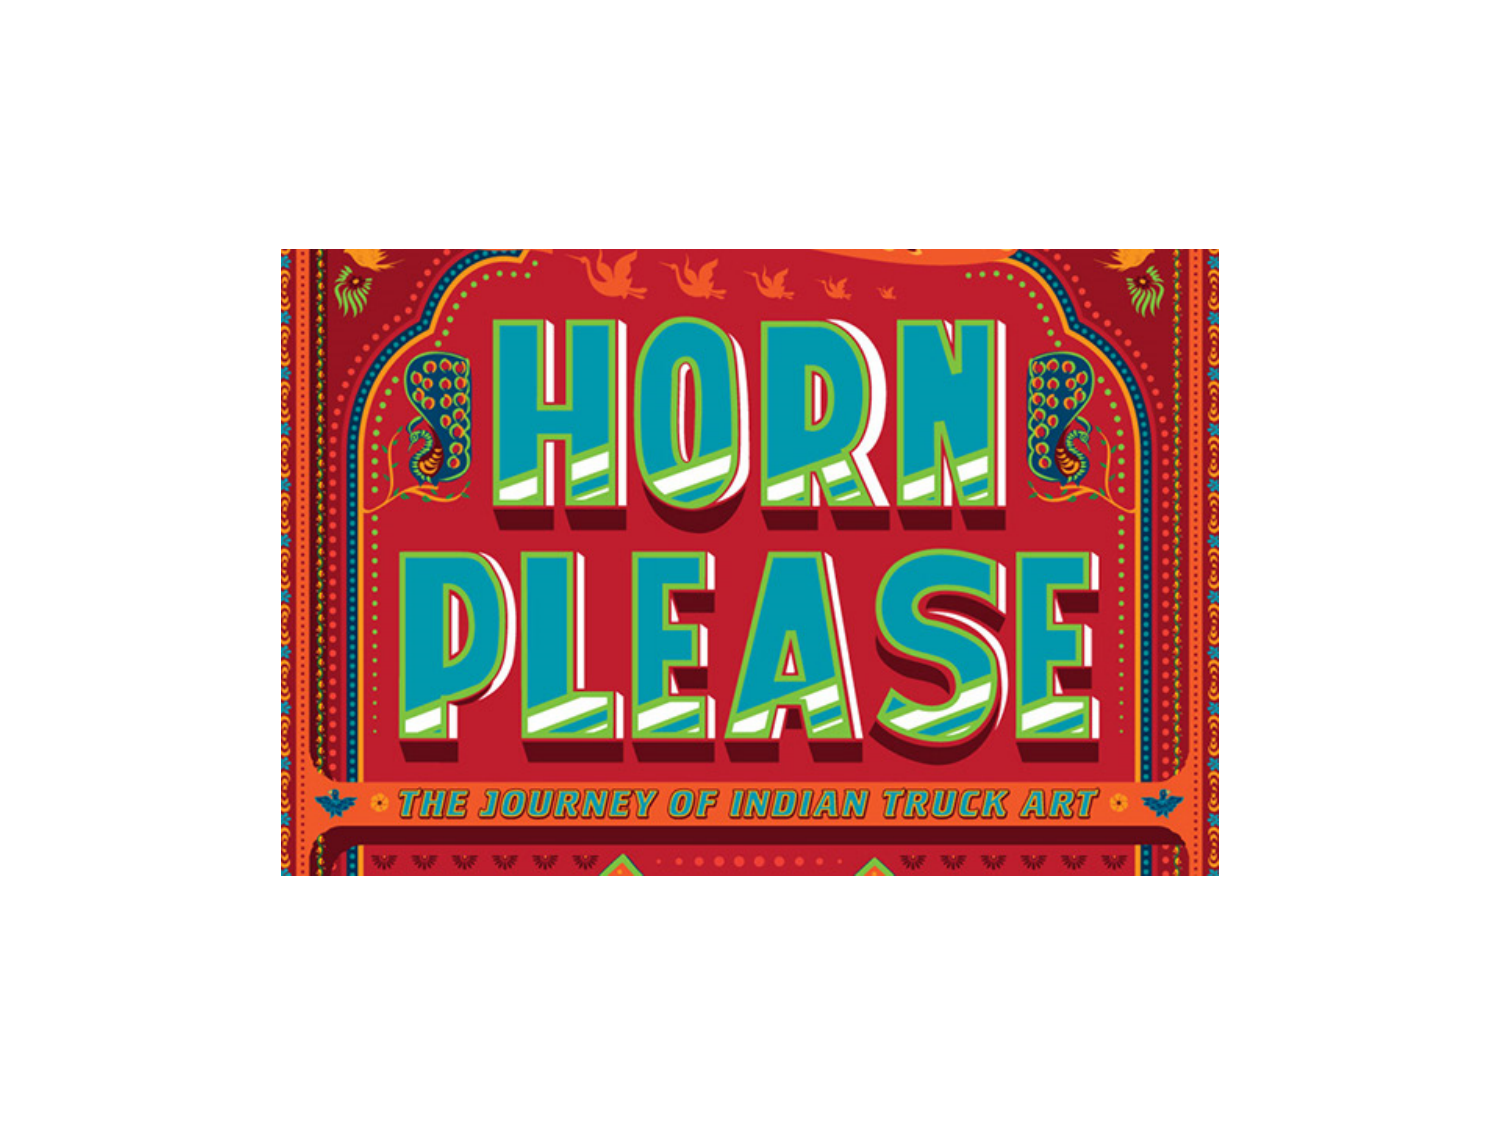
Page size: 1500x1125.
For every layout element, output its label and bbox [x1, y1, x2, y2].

picture [281, 248, 1219, 876]
